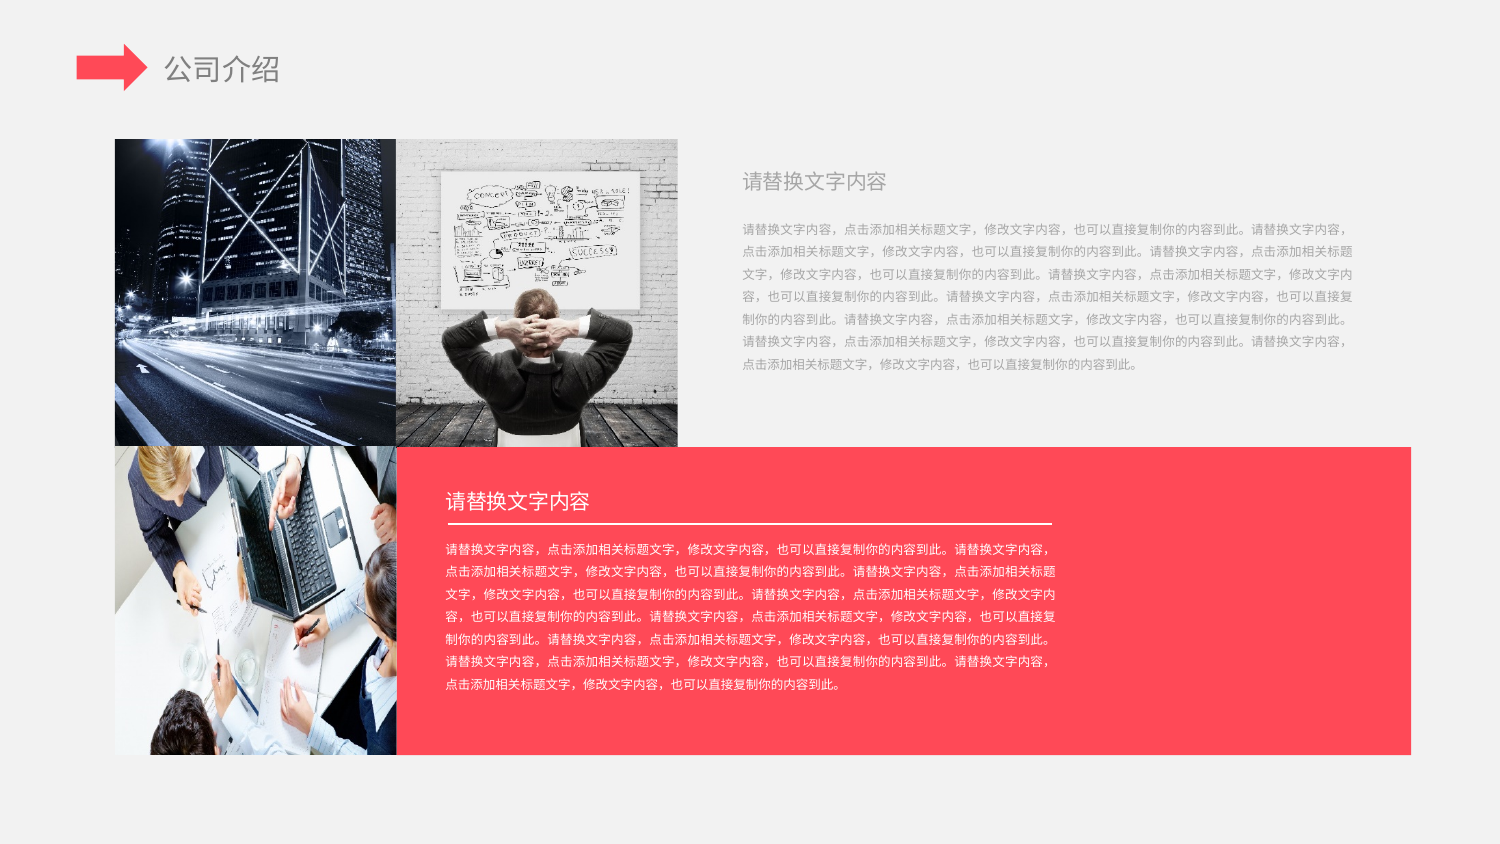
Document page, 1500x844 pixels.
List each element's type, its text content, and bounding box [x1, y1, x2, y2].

text_box [113, 444, 399, 757]
text_box [396, 447, 1412, 756]
text_box 请替换文字内容 [731, 163, 948, 205]
text_box 请替换文字内容，点击添加相关标题文字，修改文字内容，也可以直接复制你的内容到此。请替换文字内容，点击添加相关标题文字，修改文字内容，也可以直接复制你的内容到此。请替换文字内容，点击添加相关标题文字，修改文字内容，也可以直接复制你的内容到此。请替换文字内容，点击添加相关标题文字，修改文字内容，也可以直接复制你的内容到此。请替换文字内容，点击添加相关标题文字，修改文字内容，也可以直接复制你的内容到此。请替换文字内容，点击添加相关标题文字，修改文字内容，也可以直接复制你的内容到此。请替换文字内容，点击添加相关标题文字，修改文字内容，也可以直接复制你的内容到此。请替换文字内容，点击添加相关标题文字，修改文字内容，也可以直接复制你的内容到此。 [434, 528, 1067, 702]
text_box 请替换文字内容 [434, 483, 652, 525]
text_box [394, 137, 680, 449]
text_box [113, 137, 394, 444]
text_box 请替换文字内容，点击添加相关标题文字，修改文字内容，也可以直接复制你的内容到此。请替换文字内容，点击添加相关标题文字，修改文字内容，也可以直接复制你的内容到此。请替换文字内容，点击添加相关标题文字，修改文字内容，也可以直接复制你的内容到此。请替换文字内容，点击添加相关标题文字，修改文字内容，也可以直接复制你的内容到此。请替换文字内容，点击添加相关标题文字，修改文字内容，也可以直接复制你的内容到此。请替换文字内容，点击添加相关标题文字，修改文字内容，也可以直接复制你的内容到此。请替换文字内容，点击添加相关标题文字，修改文字内容，也可以直接复制你的内容到此。请替换文字内容，点击添加相关标题文字，修改文字内容，也可以直接复制你的内容到此。 [730, 208, 1364, 382]
